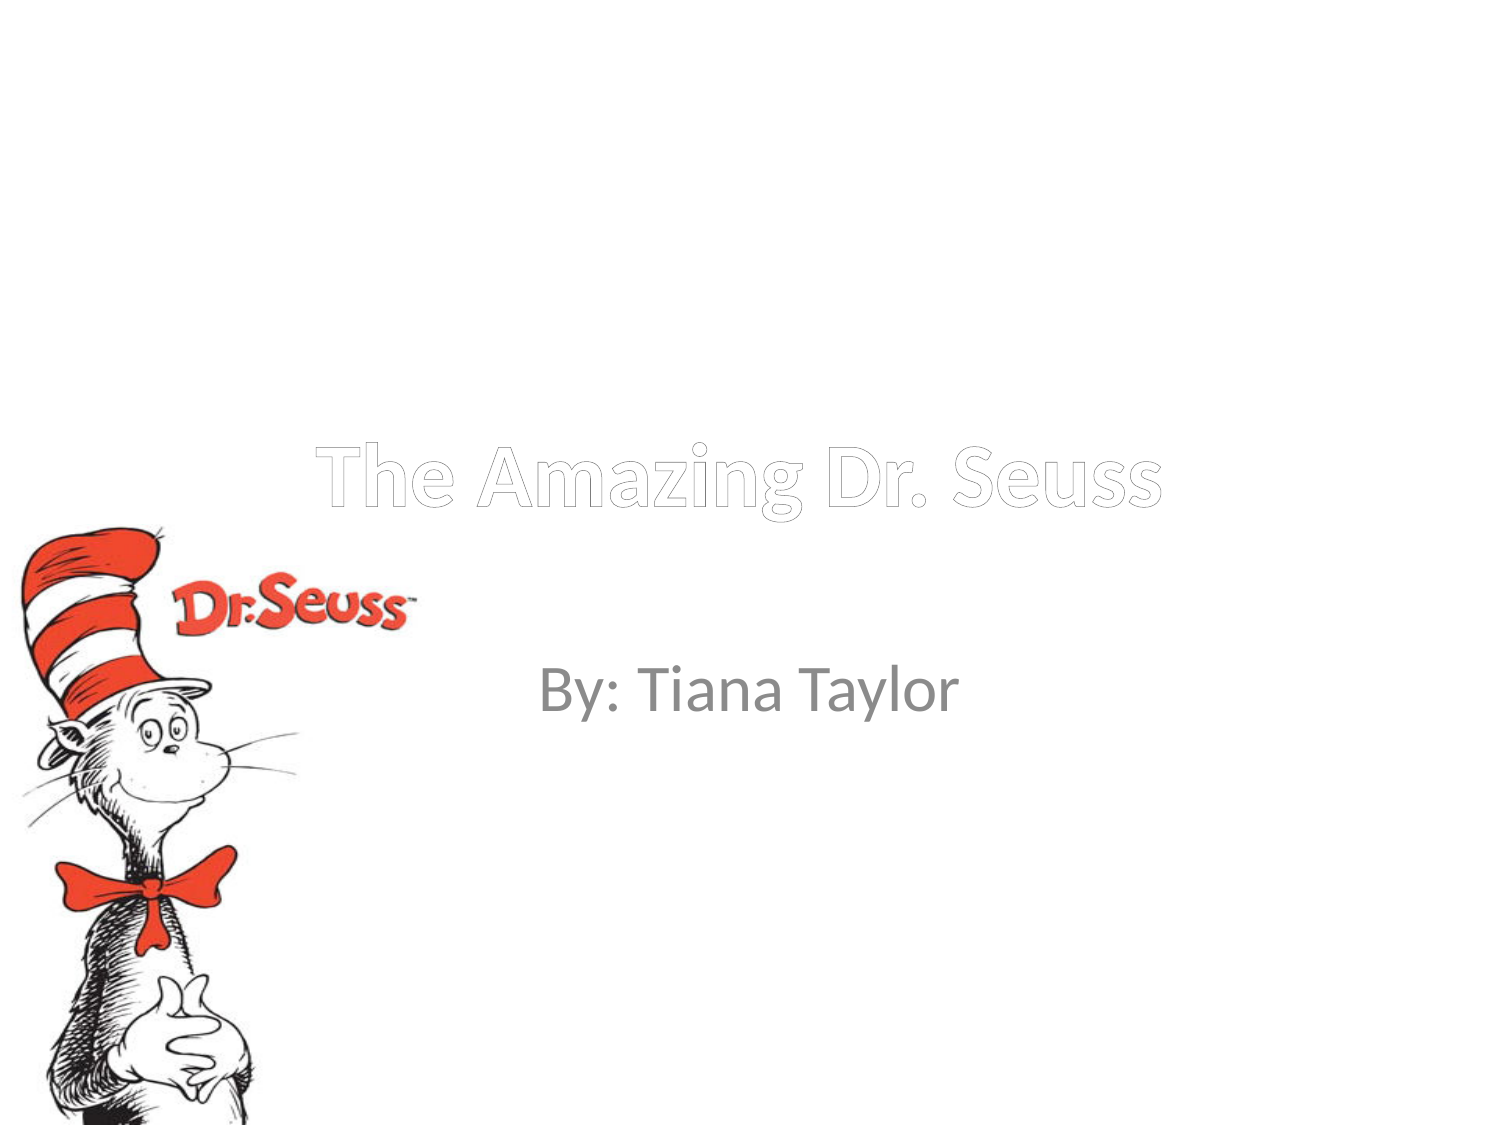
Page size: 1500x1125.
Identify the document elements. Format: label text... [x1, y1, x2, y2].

picture [0, 524, 426, 1125]
title The Amazing Dr. Seuss [112, 349, 1388, 591]
subtitle By: Tiana Taylor [429, 637, 1275, 925]
